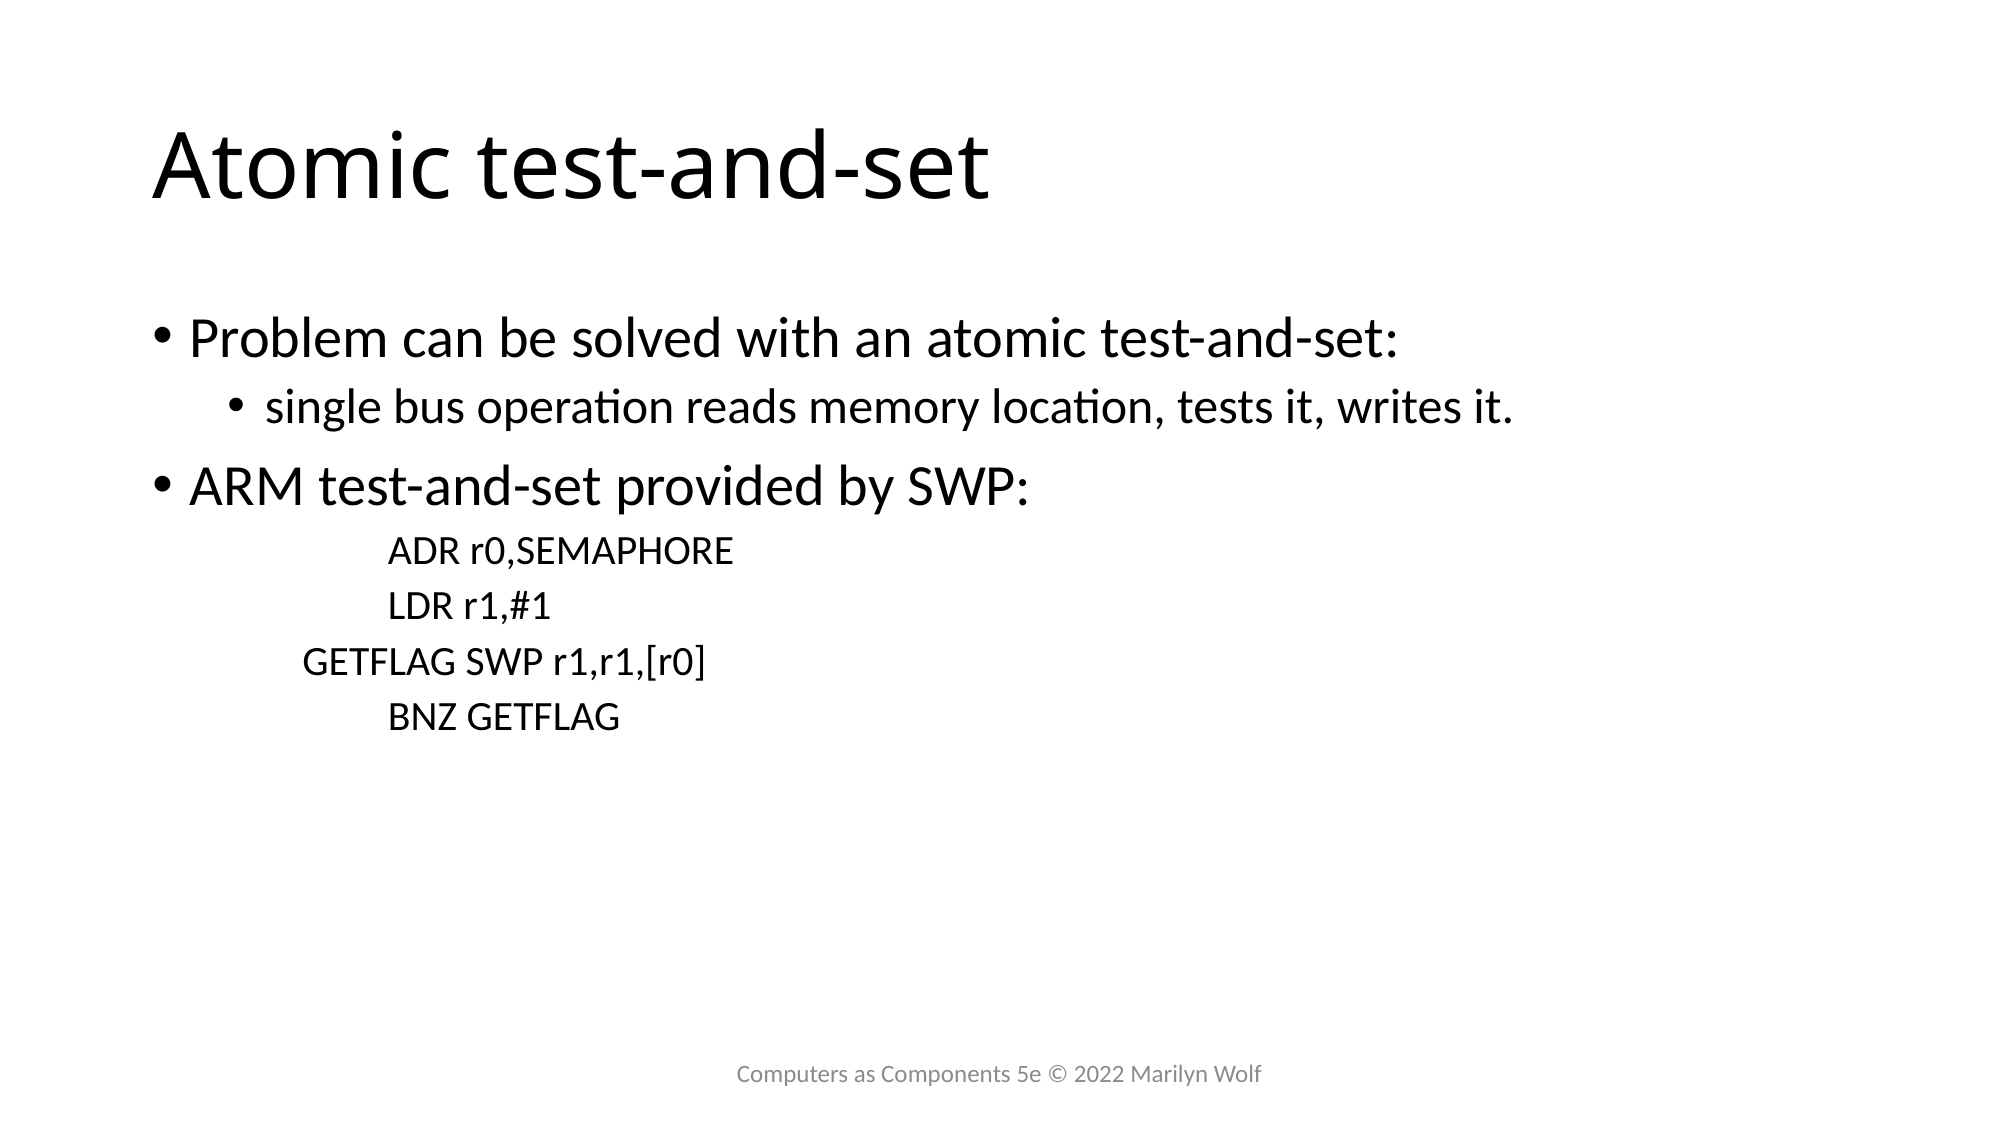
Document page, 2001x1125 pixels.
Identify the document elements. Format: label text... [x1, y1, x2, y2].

list Problem can be solved with an atomic test-and-set: single bus operation reads memory location, tests it, writes it. ARM test-and-set provided by SWP: ADR r0,SEMAPHORE LDR r1,#1 GETFLAG SWP r1,r1,[r0] BNZ GETFLAG [137, 299, 1863, 1014]
title Atomic test-and-set [137, 59, 1863, 278]
footer Computers as Components 5e © 2022 Marilyn Wolf [662, 1042, 1338, 1103]
